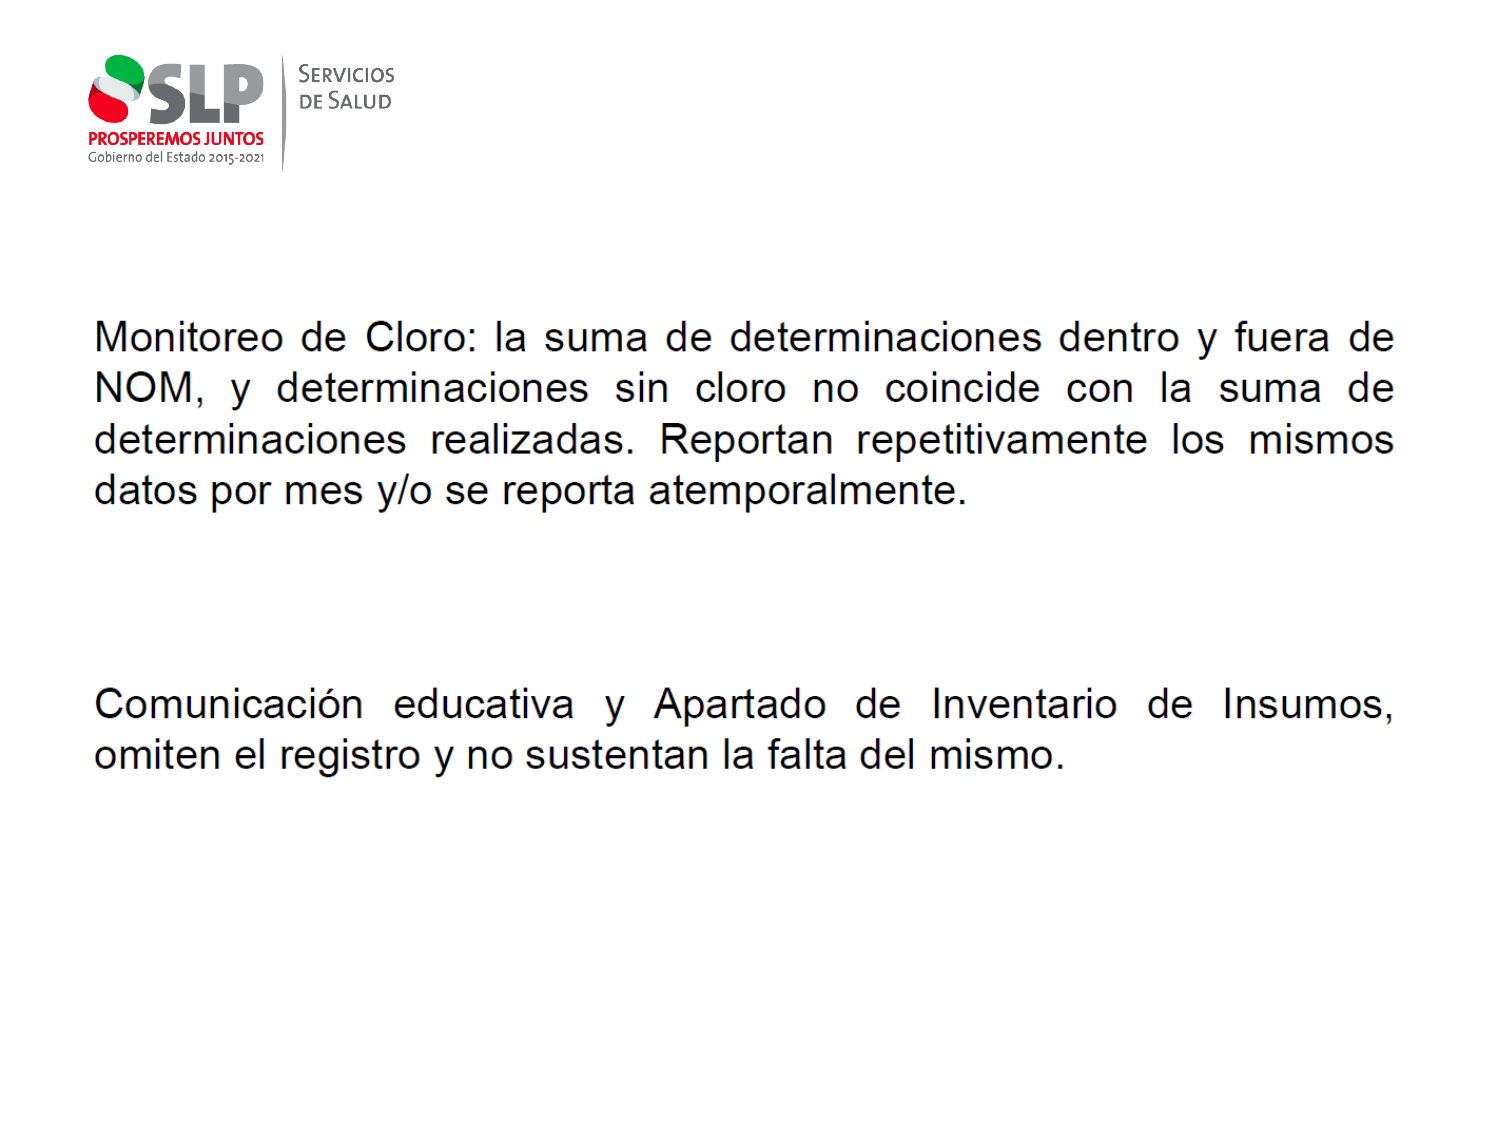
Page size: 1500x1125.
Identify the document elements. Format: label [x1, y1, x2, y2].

picture [88, 54, 394, 172]
picture [41, 243, 1436, 929]
